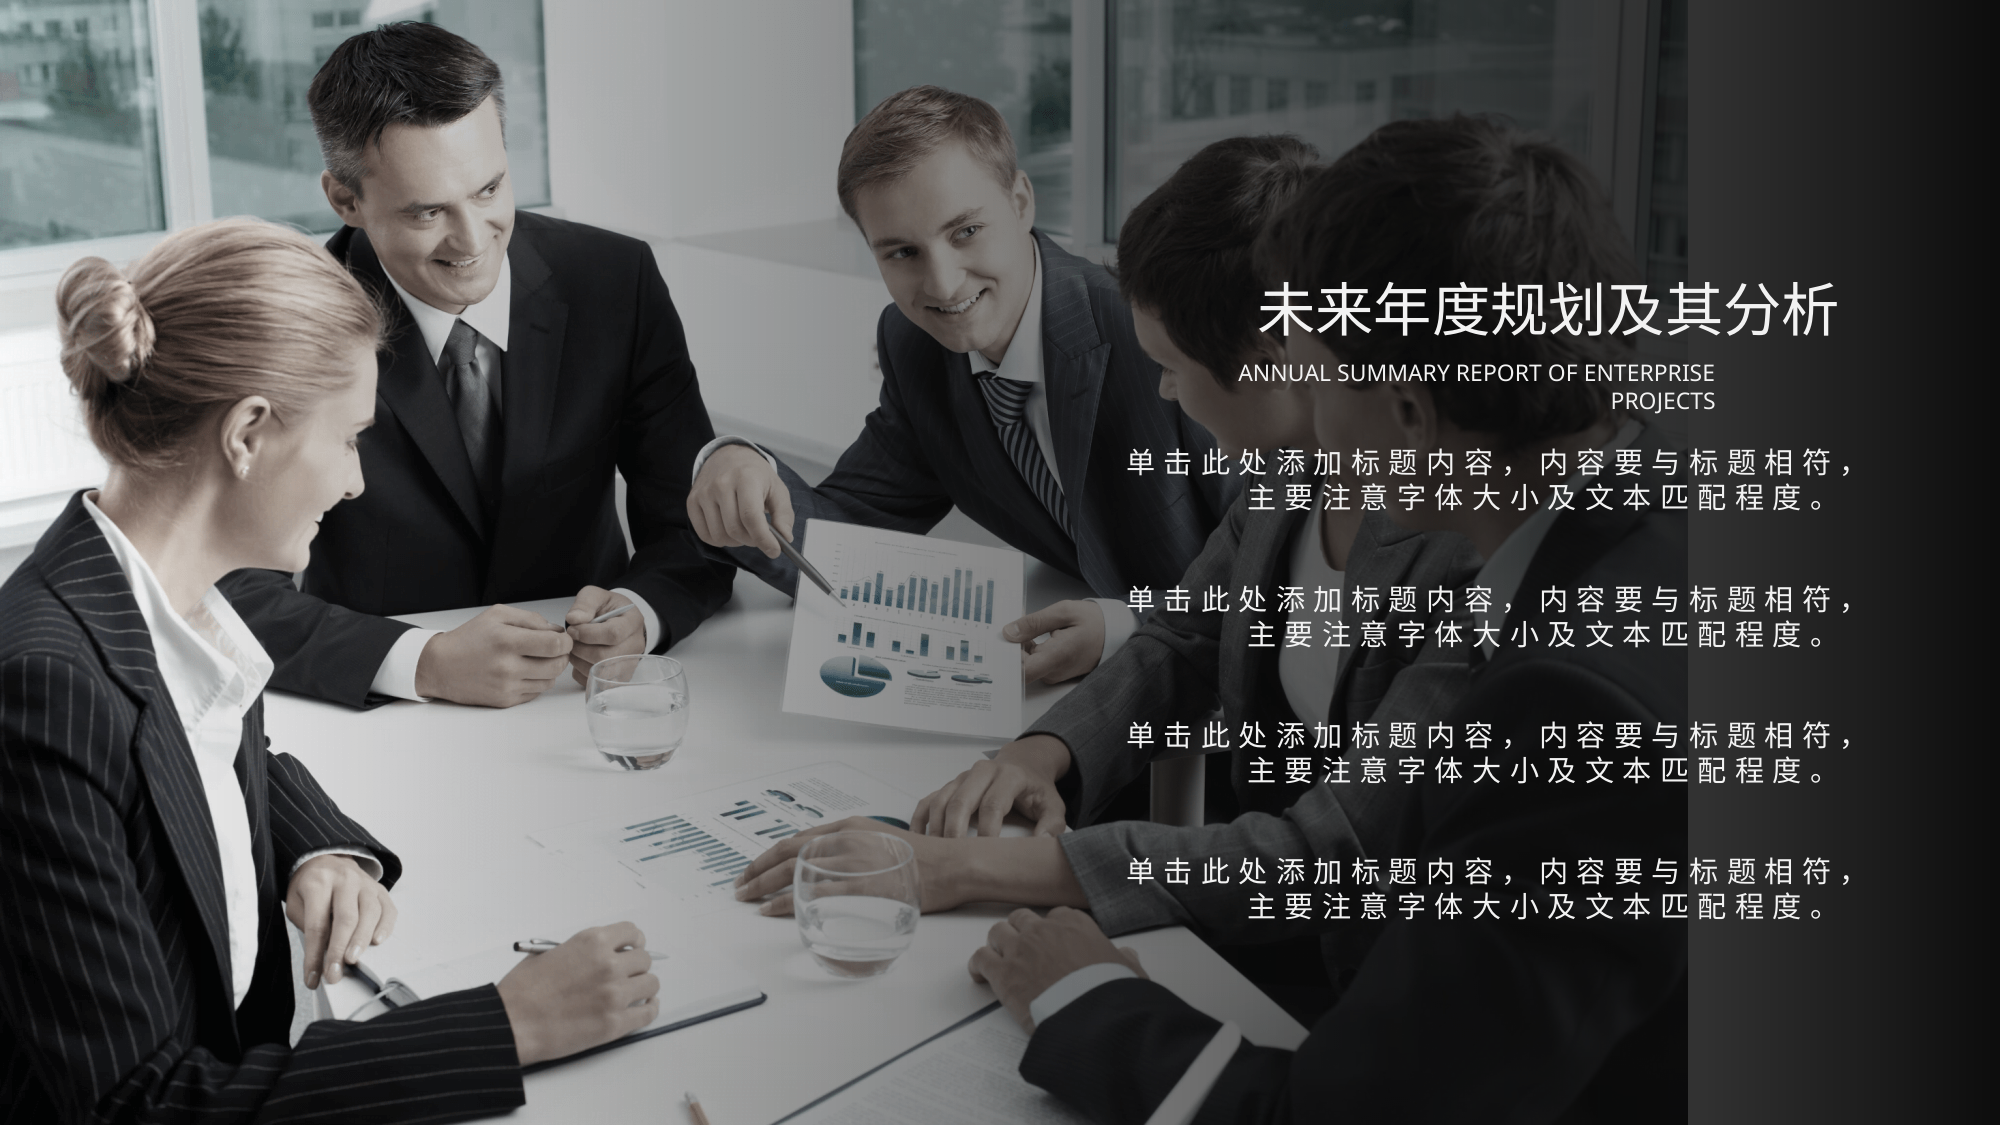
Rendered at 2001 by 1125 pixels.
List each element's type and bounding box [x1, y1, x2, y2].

text_box [1195, 265, 1855, 423]
text_box [0, 0, 2000, 1125]
